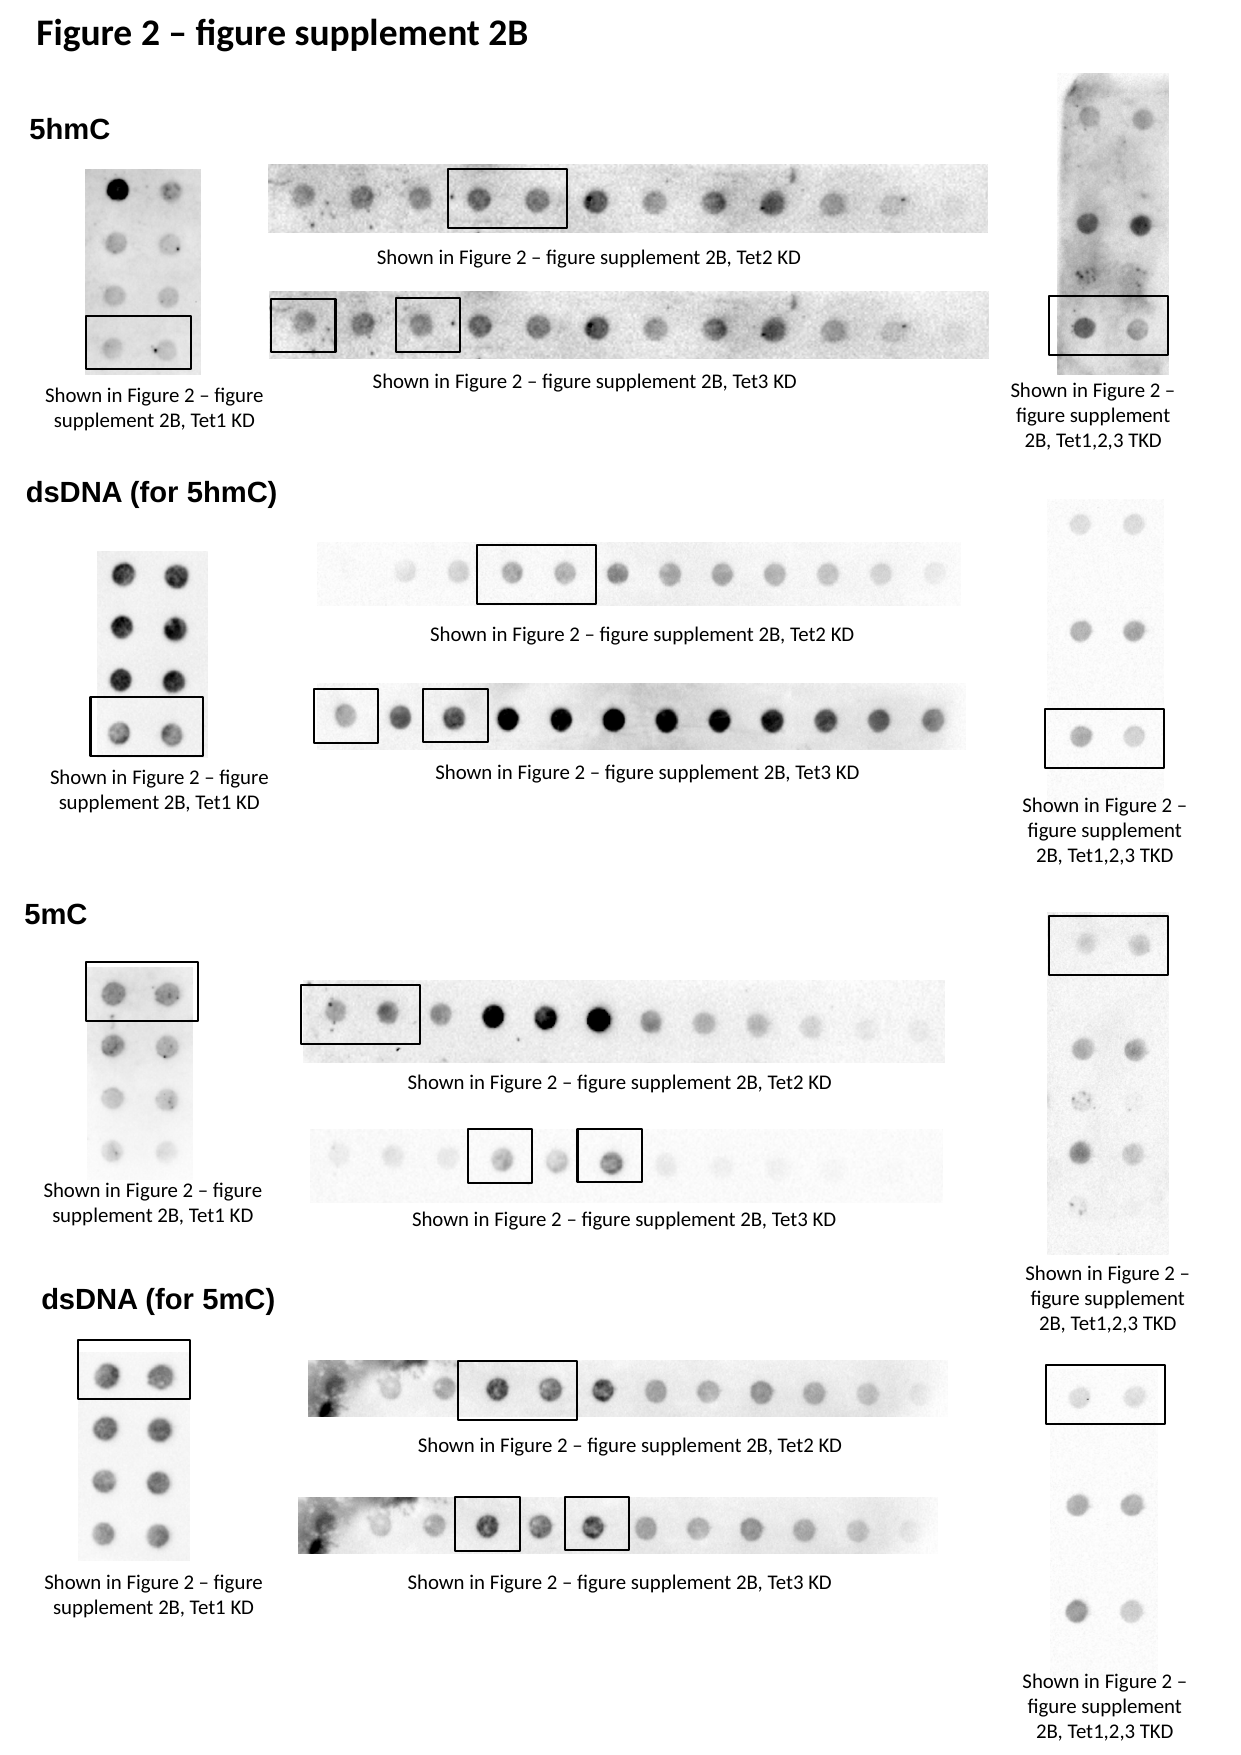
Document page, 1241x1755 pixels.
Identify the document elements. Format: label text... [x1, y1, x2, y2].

text_box Shown in Figure 2 – figure supplement 2B, Tet3 KD [328, 755, 967, 791]
picture [317, 541, 961, 606]
text_box Figure 2 – figure supplement 2B [21, 0, 593, 61]
text_box Shown in Figure 2 – figure supplement 2B, Tet1,2,3 TKD [1001, 1252, 1214, 1342]
text_box Shown in Figure 2 – figure supplement 2B, Tet2 KD [323, 612, 962, 653]
picture [1047, 498, 1165, 813]
picture [1049, 1369, 1158, 1678]
picture [308, 1360, 949, 1417]
text_box Shown in Figure 2 – figure supplement 2B, Tet2 KD [310, 1423, 950, 1464]
text_box [1047, 294, 1051, 357]
text_box [1044, 1363, 1167, 1426]
picture [269, 290, 989, 360]
picture [1046, 912, 1169, 1255]
picture [87, 966, 193, 1180]
text_box dsDNA (for 5mC) [26, 1273, 413, 1323]
text_box Shown in Figure 2 – figure supplement 2B, Tet3 KD [265, 364, 904, 401]
text_box Shown in Figure 2 – figure supplement 2B, Tet1,2,3 TKD [987, 369, 1199, 459]
text_box Shown in Figure 2 – figure supplement 2B, Tet1 KD [0, 1169, 305, 1235]
text_box 5hmC [14, 103, 401, 153]
text_box Shown in Figure 2 – figure supplement 2B, Tet1 KD [0, 1560, 323, 1626]
picture [1056, 73, 1169, 376]
picture [85, 169, 201, 375]
text_box Shown in Figure 2 – figure supplement 2B, Tet3 KD [300, 1561, 939, 1601]
picture [316, 682, 966, 750]
picture [268, 164, 988, 234]
text_box dsDNA (for 5hmC) [11, 466, 398, 517]
picture [303, 979, 946, 1063]
text_box Shown in Figure 2 – figure supplement 2B, Tet3 KD [305, 1203, 944, 1239]
text_box Shown in Figure 2 – figure supplement 2B, Tet2 KD [300, 1068, 939, 1101]
text_box [76, 1338, 192, 1353]
picture [78, 1352, 190, 1562]
text_box Shown in Figure 2 – figure supplement 2B, Tet2 KD [269, 241, 909, 276]
text_box Shown in Figure 2 – figure supplement 2B, Tet1,2,3 TKD [999, 1660, 1211, 1750]
picture [310, 1128, 943, 1203]
text_box [84, 960, 200, 1023]
text_box 5mC [9, 888, 396, 938]
text_box Shown in Figure 2 – figure supplement 2B, Tet1 KD [0, 374, 324, 439]
text_box Shown in Figure 2 – figure supplement 2B, Tet1 KD [0, 756, 328, 821]
picture [96, 551, 208, 758]
text_box Shown in Figure 2 – figure supplement 2B, Tet1,2,3 TKD [999, 784, 1211, 875]
picture [298, 1497, 938, 1555]
